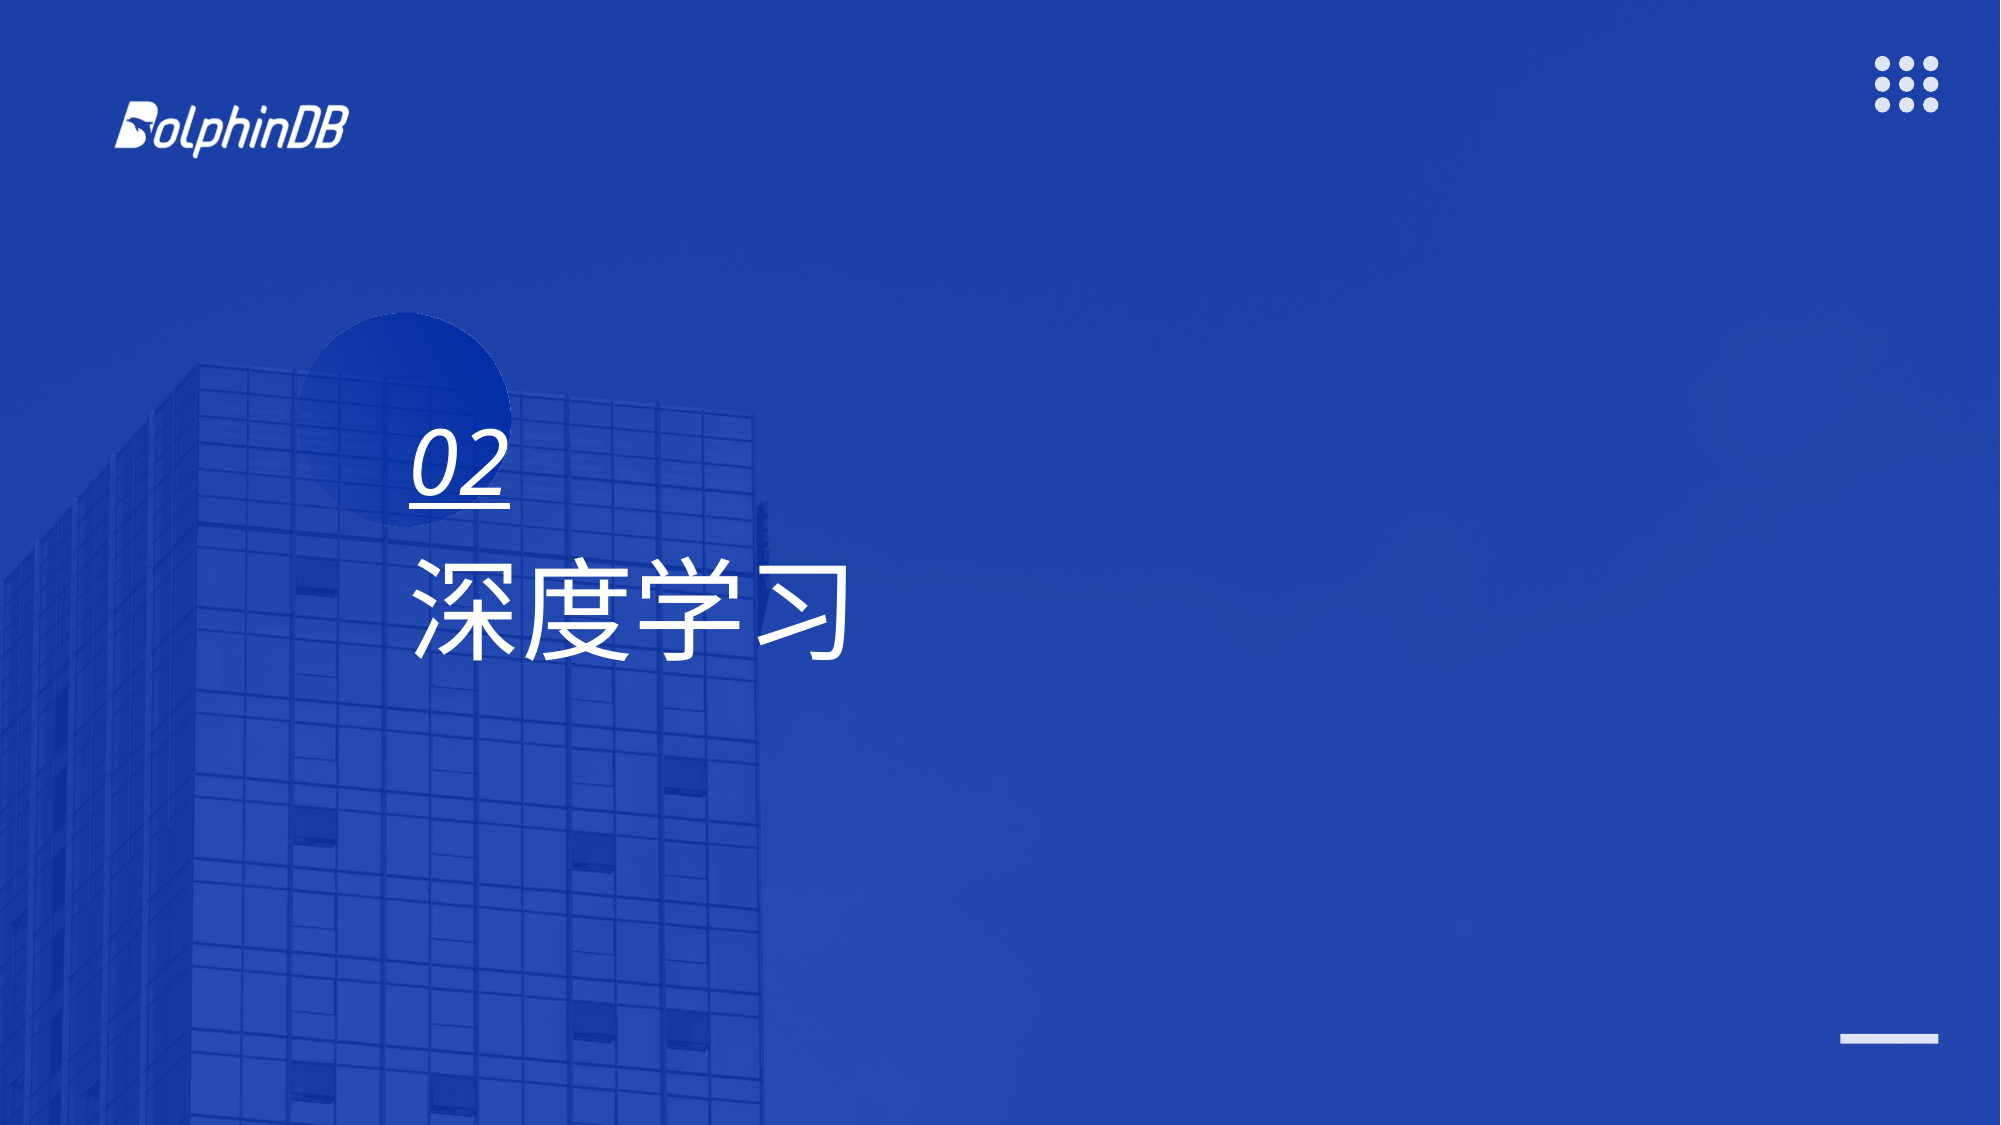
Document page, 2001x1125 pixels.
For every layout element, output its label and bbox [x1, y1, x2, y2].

text_box [1874, 55, 1939, 113]
picture [0, 0, 2000, 1125]
